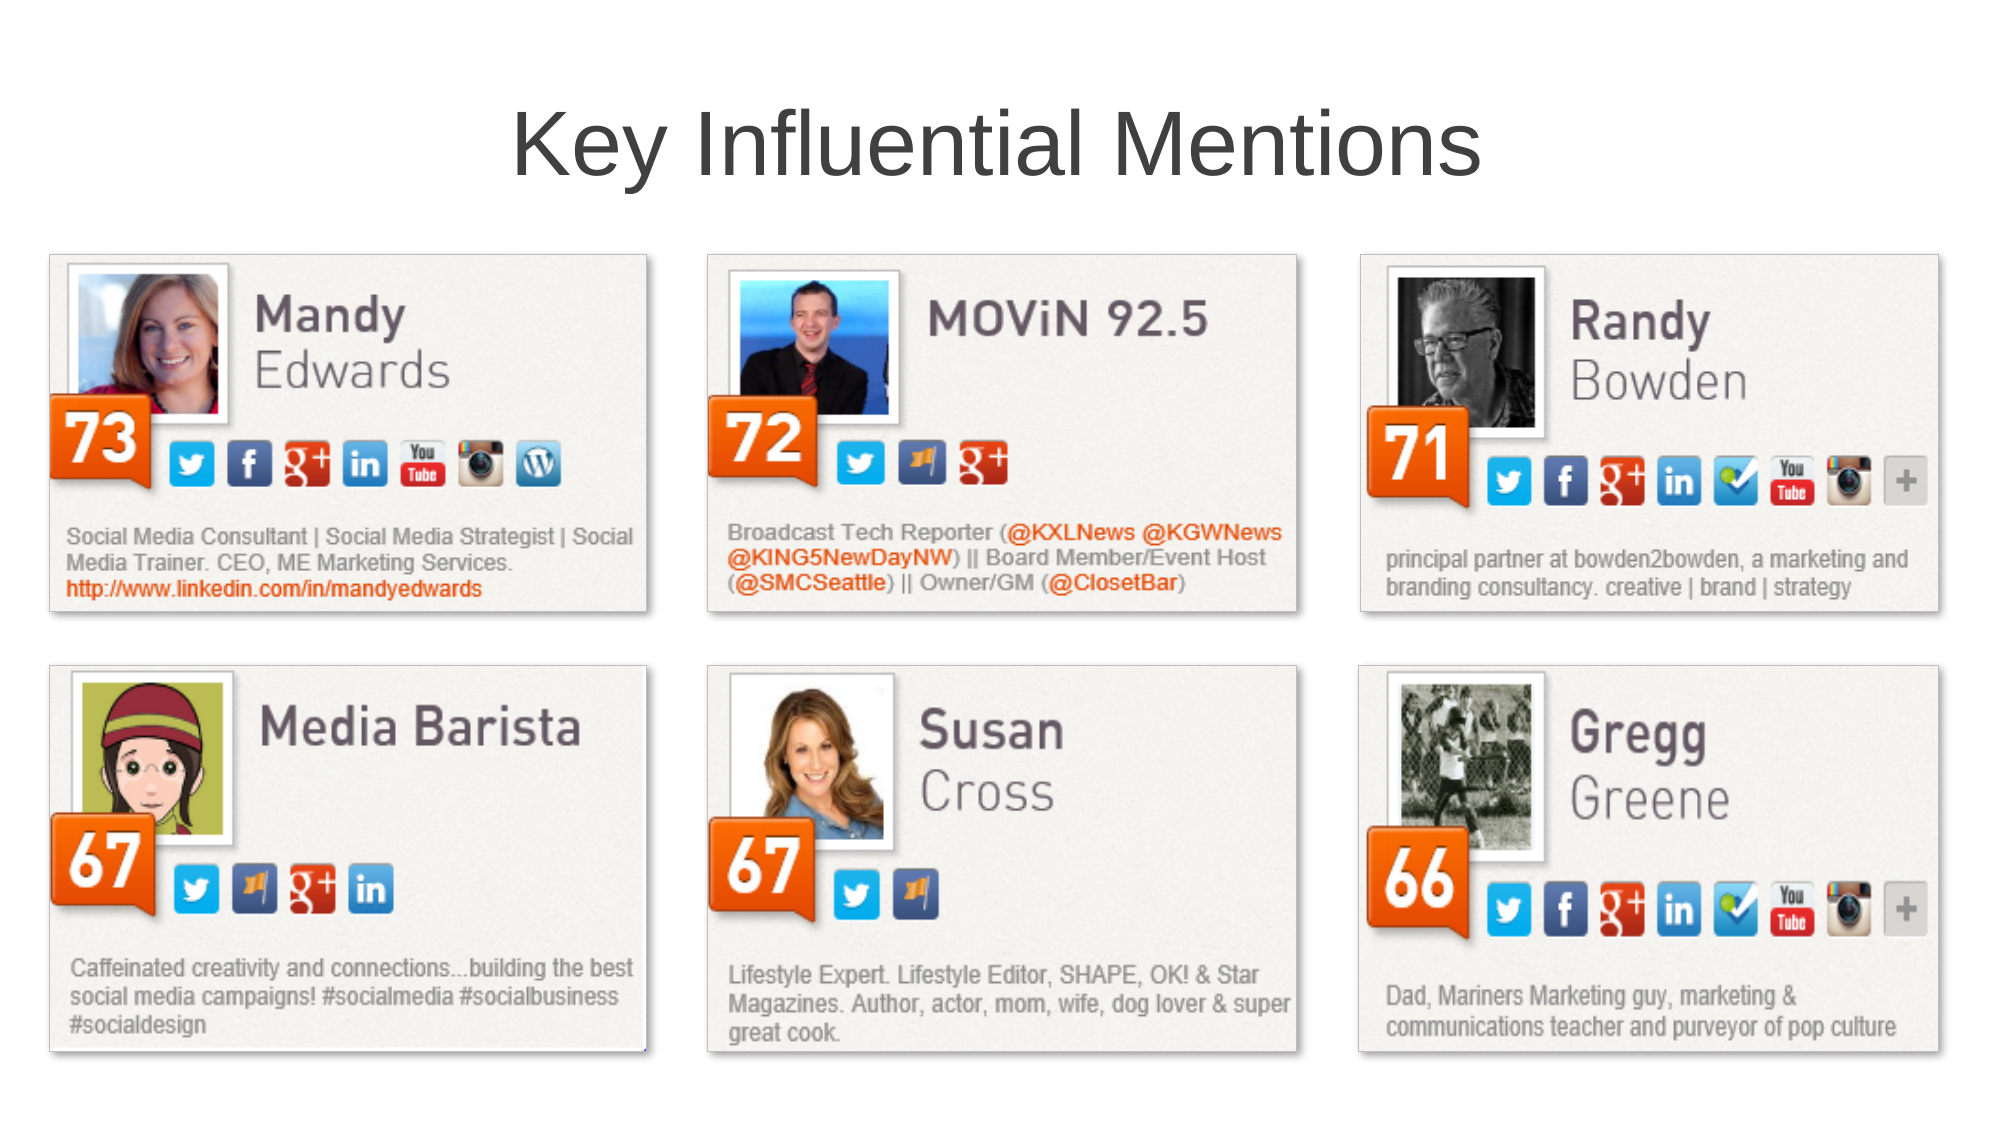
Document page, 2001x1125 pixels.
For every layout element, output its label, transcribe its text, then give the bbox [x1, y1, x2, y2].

picture [707, 254, 1297, 612]
picture [49, 254, 647, 612]
picture [1358, 665, 1938, 1052]
title Key Influential Mentions [135, 37, 1861, 255]
picture [1360, 254, 1938, 612]
picture [707, 665, 1297, 1052]
picture [49, 665, 647, 1052]
